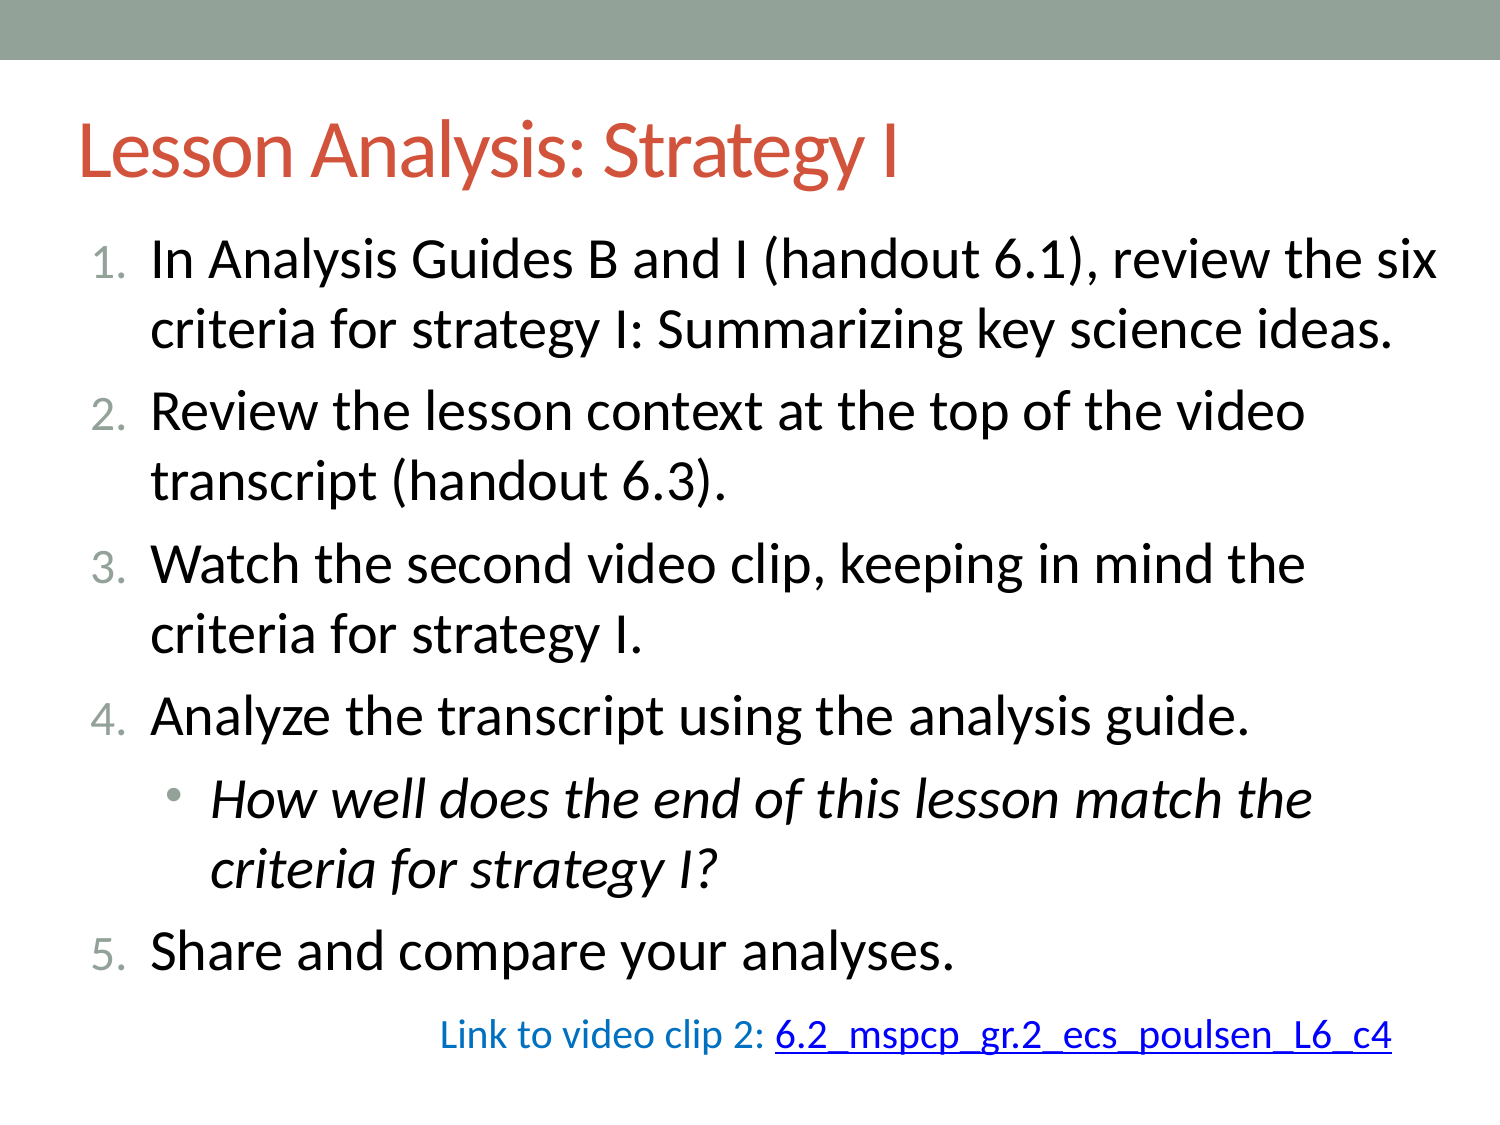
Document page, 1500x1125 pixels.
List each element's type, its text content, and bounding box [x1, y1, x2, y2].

text_box Link to video clip 2: 6.2_mspcp_gr.2_ecs_poulsen_L6_c4 [424, 999, 1475, 1065]
title Lesson Analysis: Strategy I [62, 62, 1425, 225]
list In Analysis Guides B and I (handout 6.1), review the six criteria for strategy I: Summarizing key science ideas. Review the lesson context at the top of the video transcript (handout 6.3). Watch the second video clip, keeping in mind the criteria for strategy I. Analyze the transcript using the analysis guide. How well does the end of this lesson match the criteria for strategy I? Share and compare your analyses. [75, 212, 1475, 1063]
